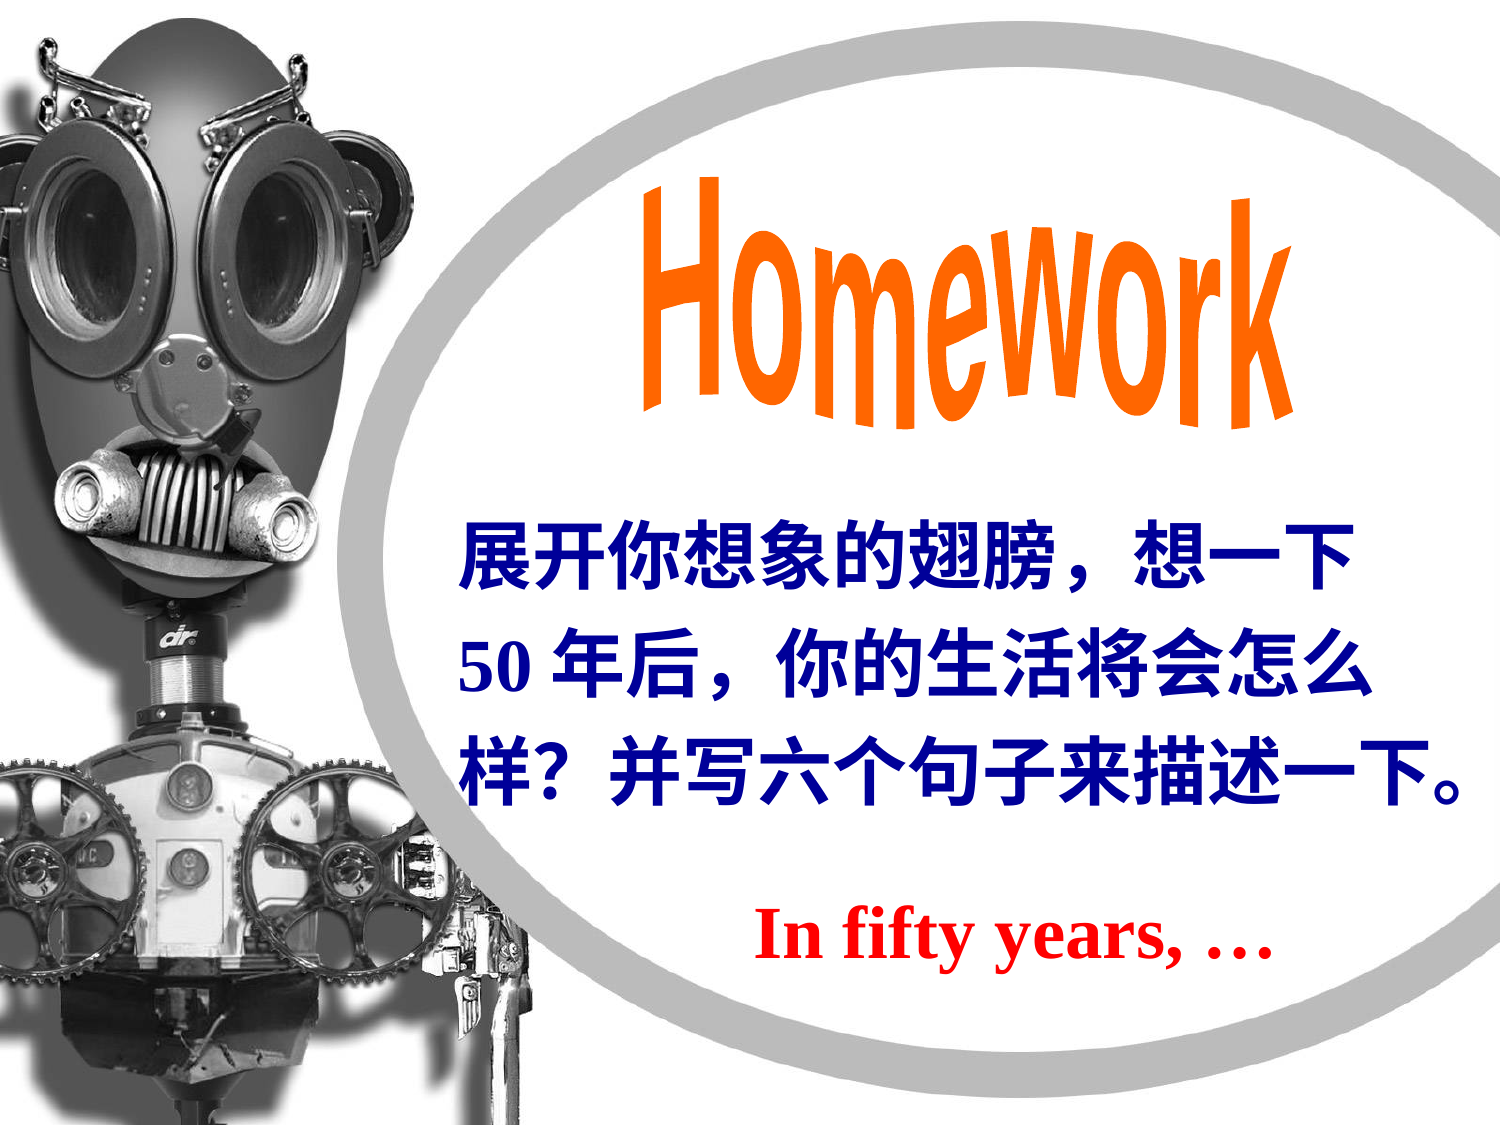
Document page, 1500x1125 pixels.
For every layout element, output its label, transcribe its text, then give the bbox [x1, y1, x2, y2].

picture [0, 0, 1500, 1125]
text_box In fifty years, … [738, 857, 1318, 981]
text_box 展开你想象的翅膀，想一下50年后，你的生活将会怎么样？并写六个句子来描述一下。 [442, 483, 1465, 822]
